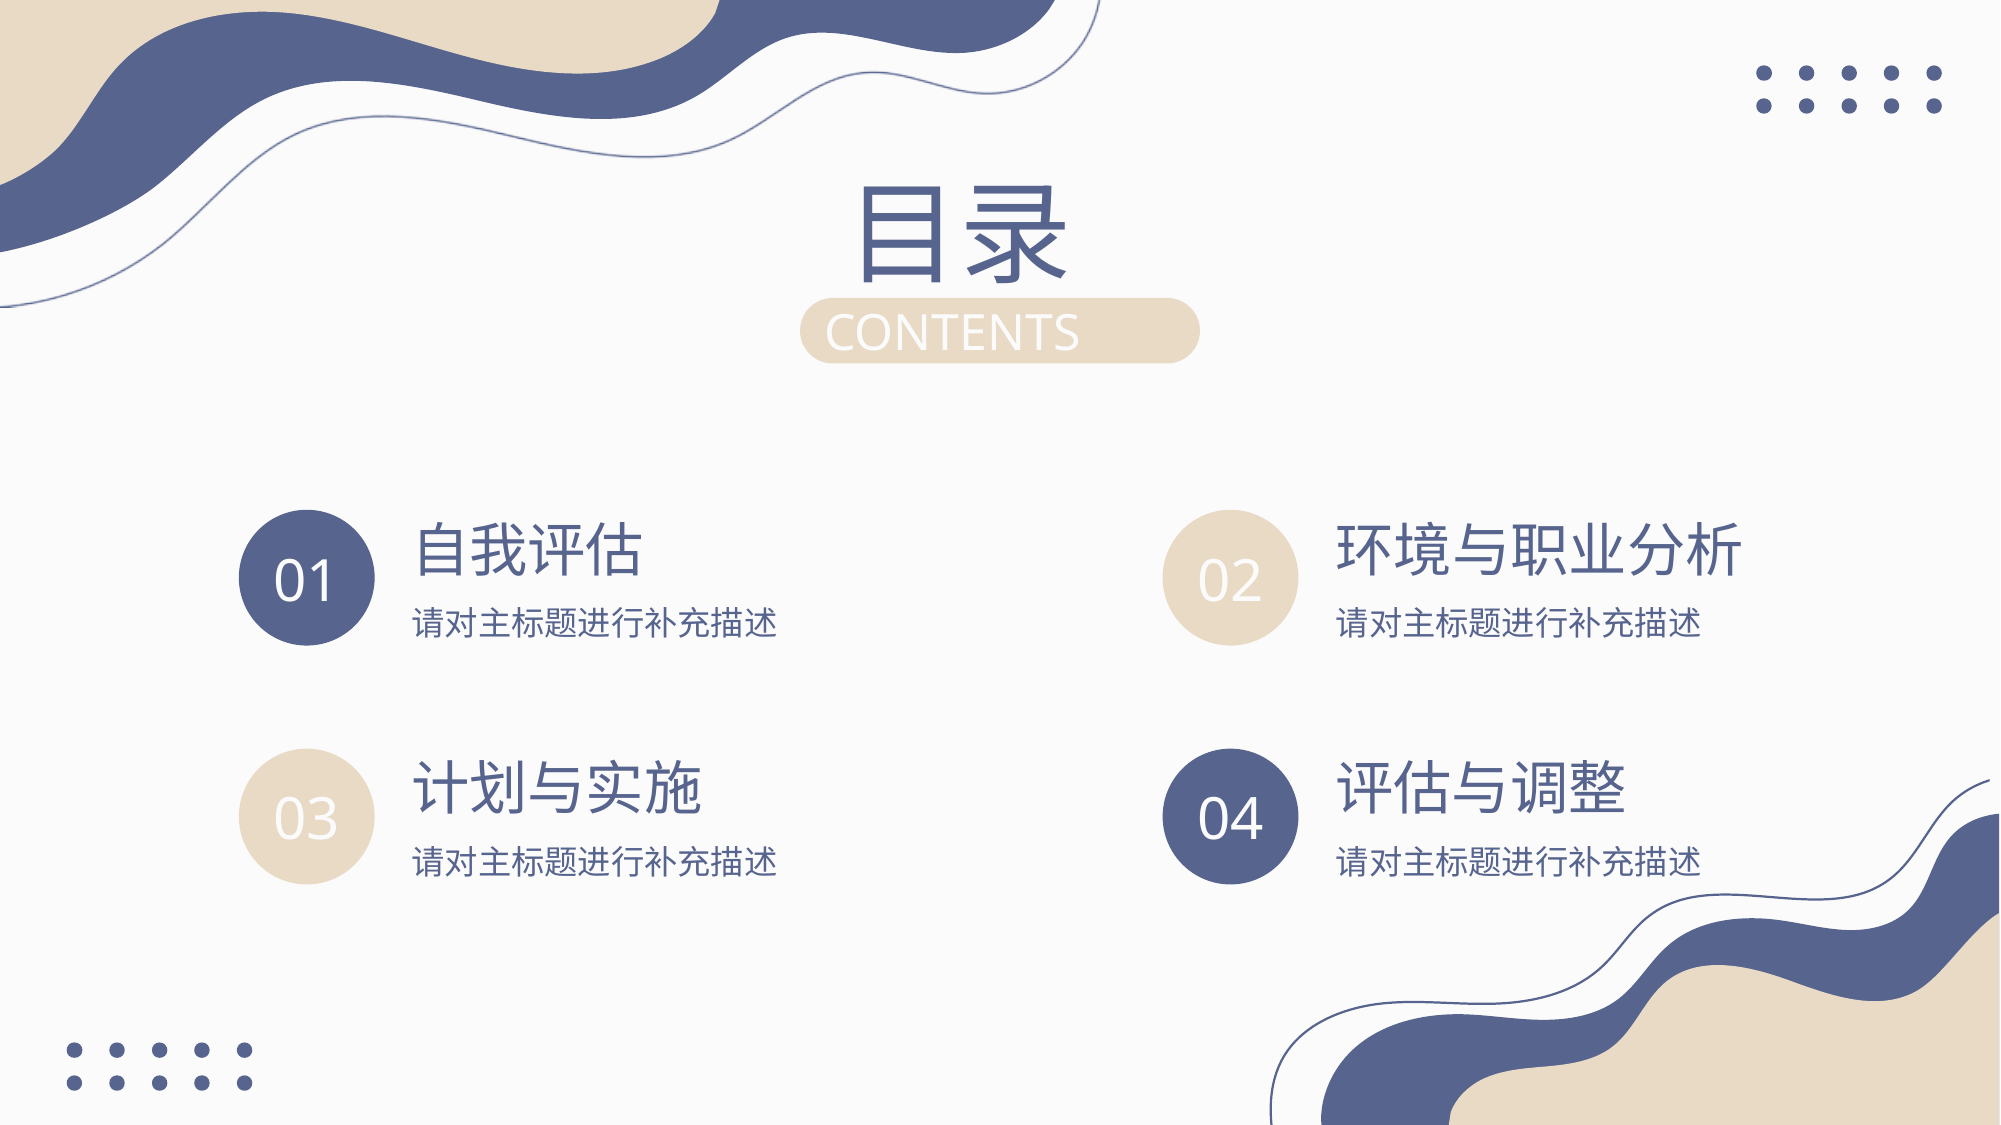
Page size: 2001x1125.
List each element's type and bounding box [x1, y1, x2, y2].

text_box [799, 154, 1200, 364]
text_box [238, 505, 1762, 889]
